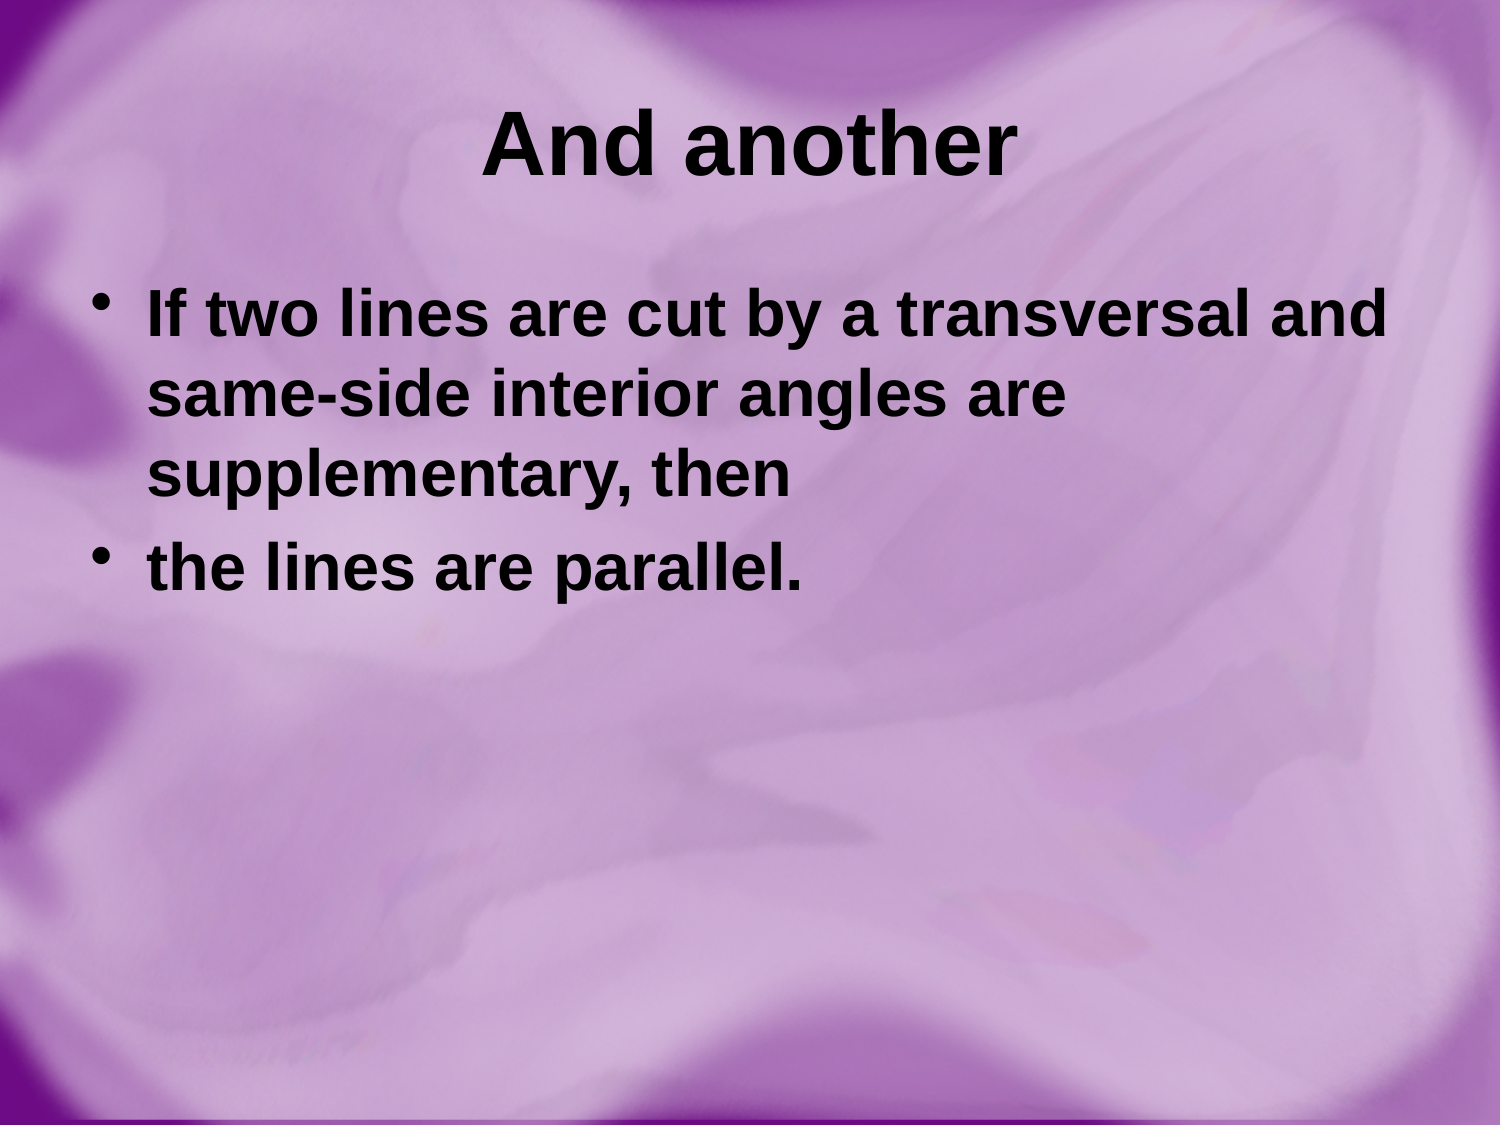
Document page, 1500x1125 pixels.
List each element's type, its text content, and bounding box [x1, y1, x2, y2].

picture [0, 0, 1500, 1125]
list If two lines are cut by a transversal and same-side interior angles are supplementary, then the lines are parallel. [74, 262, 1426, 1006]
title And another [74, 44, 1426, 233]
